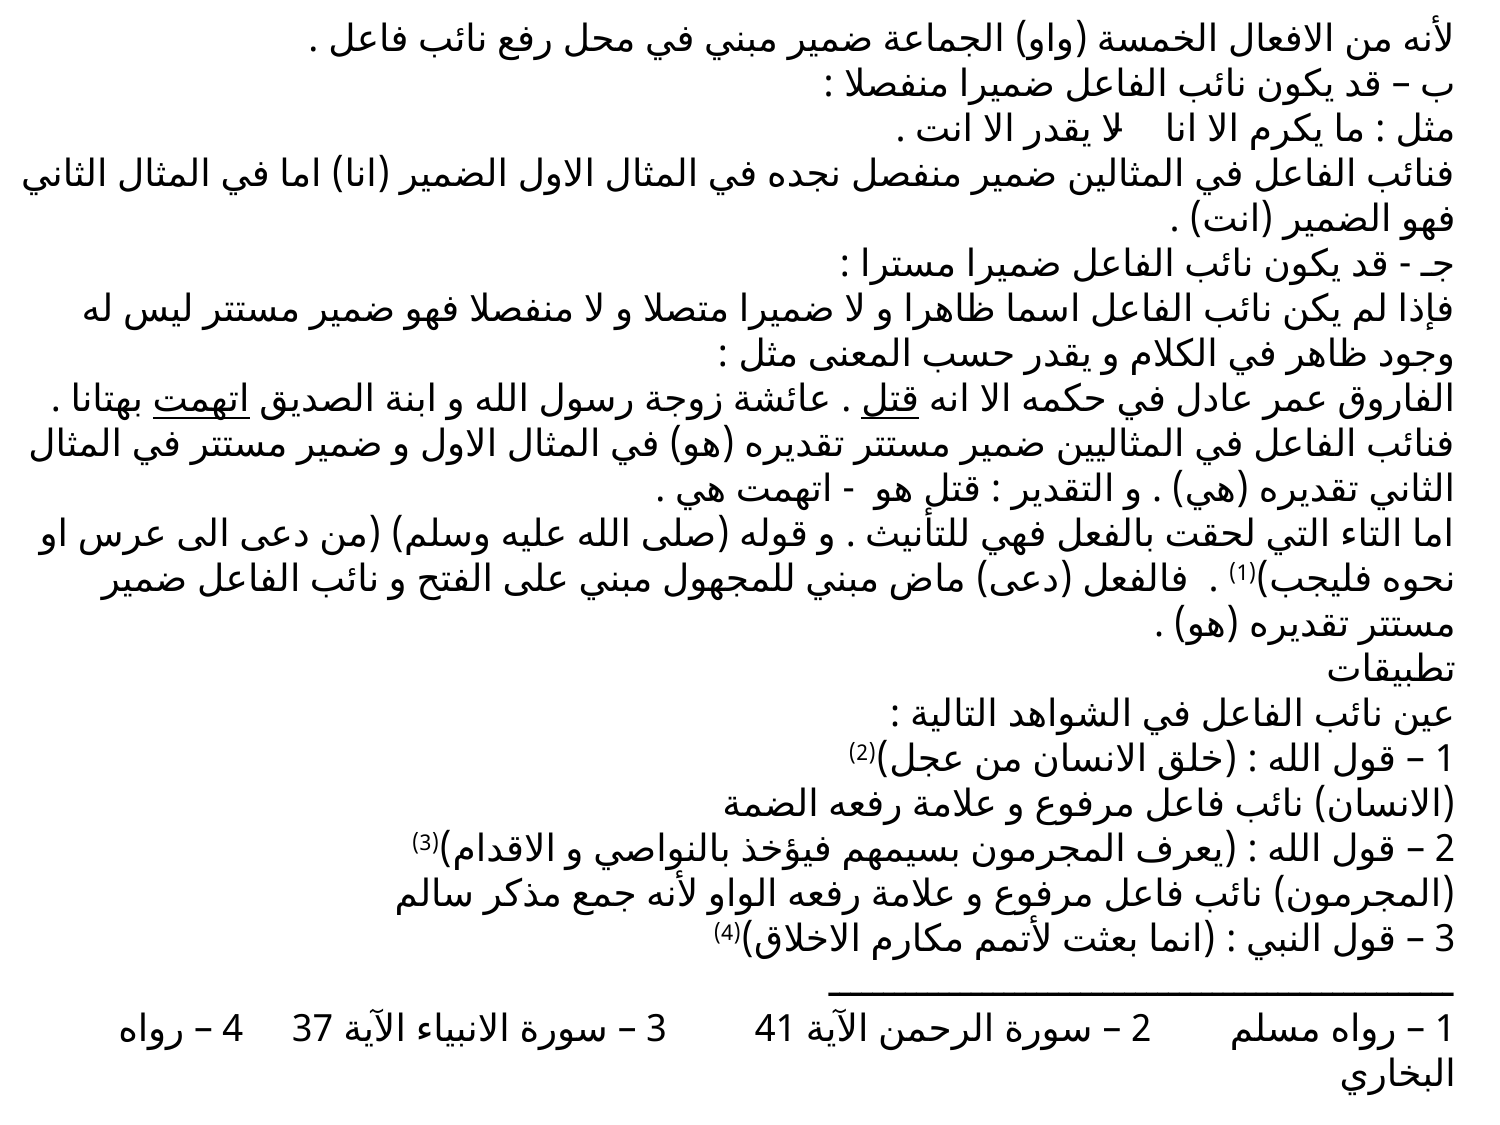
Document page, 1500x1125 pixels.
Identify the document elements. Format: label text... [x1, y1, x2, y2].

text_box لأنه من الافعال الخمسة (واو) الجماعة ضمير مبني في محل رفع نائب فاعل . ب – قد يكون نائب الفاعل ضميرا منفصلا : مثل : ما يكرم الا انا - لا يقدر الا انت . فنائب الفاعل في المثالين ضمير منفصل نجده في المثال الاول الضمير (انا) اما في المثال الثاني فهو الضمير (انت) . جـ - قد يكون نائب الفاعل ضميرا مسترا : فإذا لم يكن نائب الفاعل اسما ظاهرا و لا ضميرا متصلا و لا منفصلا فهو ضمير مستتر ليس له وجود ظاهر في الكلام و يقدر حسب المعنى مثل : الفاروق عمر عادل في حكمه الا انه قتل . عائشة زوجة رسول الله و ابنة الصديق اتهمت بهتانا . فنائب الفاعل في المثاليين ضمير مستتر تقديره (هو) في المثال الاول و ضمير مستتر في المثال الثاني تقديره (هي) . و التقدير : قتل هو - اتهمت هي . اما التاء التي لحقت بالفعل فهي للتأنيث . و قوله (صلى الله عليه وسلم) (من دعى الى عرس او نحوه فليجب)(1) . فالفعل (دعى) ماض مبني للمجهول مبني على الفتح و نائب الفاعل ضمير مستتر تقديره (هو) . تطبيقات عين نائب الفاعل في الشواهد التالية : 1 – قول الله : (خلق الانسان من عجل)(2) (الانسان) نائب فاعل مرفوع و علامة رفعه الضمة 2 – قول الله : (يعرف المجرمون بسيمهم فيؤخذ بالنواصي و الاقدام)(3) (المجرمون) نائب فاعل مرفوع و علامة رفعه الواو لأنه جمع مذكر سالم 3 – قول النبي : (انما بعثت لأتمم مكارم الاخلاق)(4) ـــــــــــــــــــــــــــــــــــــــــــــــــــــــــ 1 – رواه مسلم 2 – سورة الرحمن الآية 41 3 – سورة الانبياء الآية 37 4 – رواه البخاري [0, 6, 1471, 1102]
